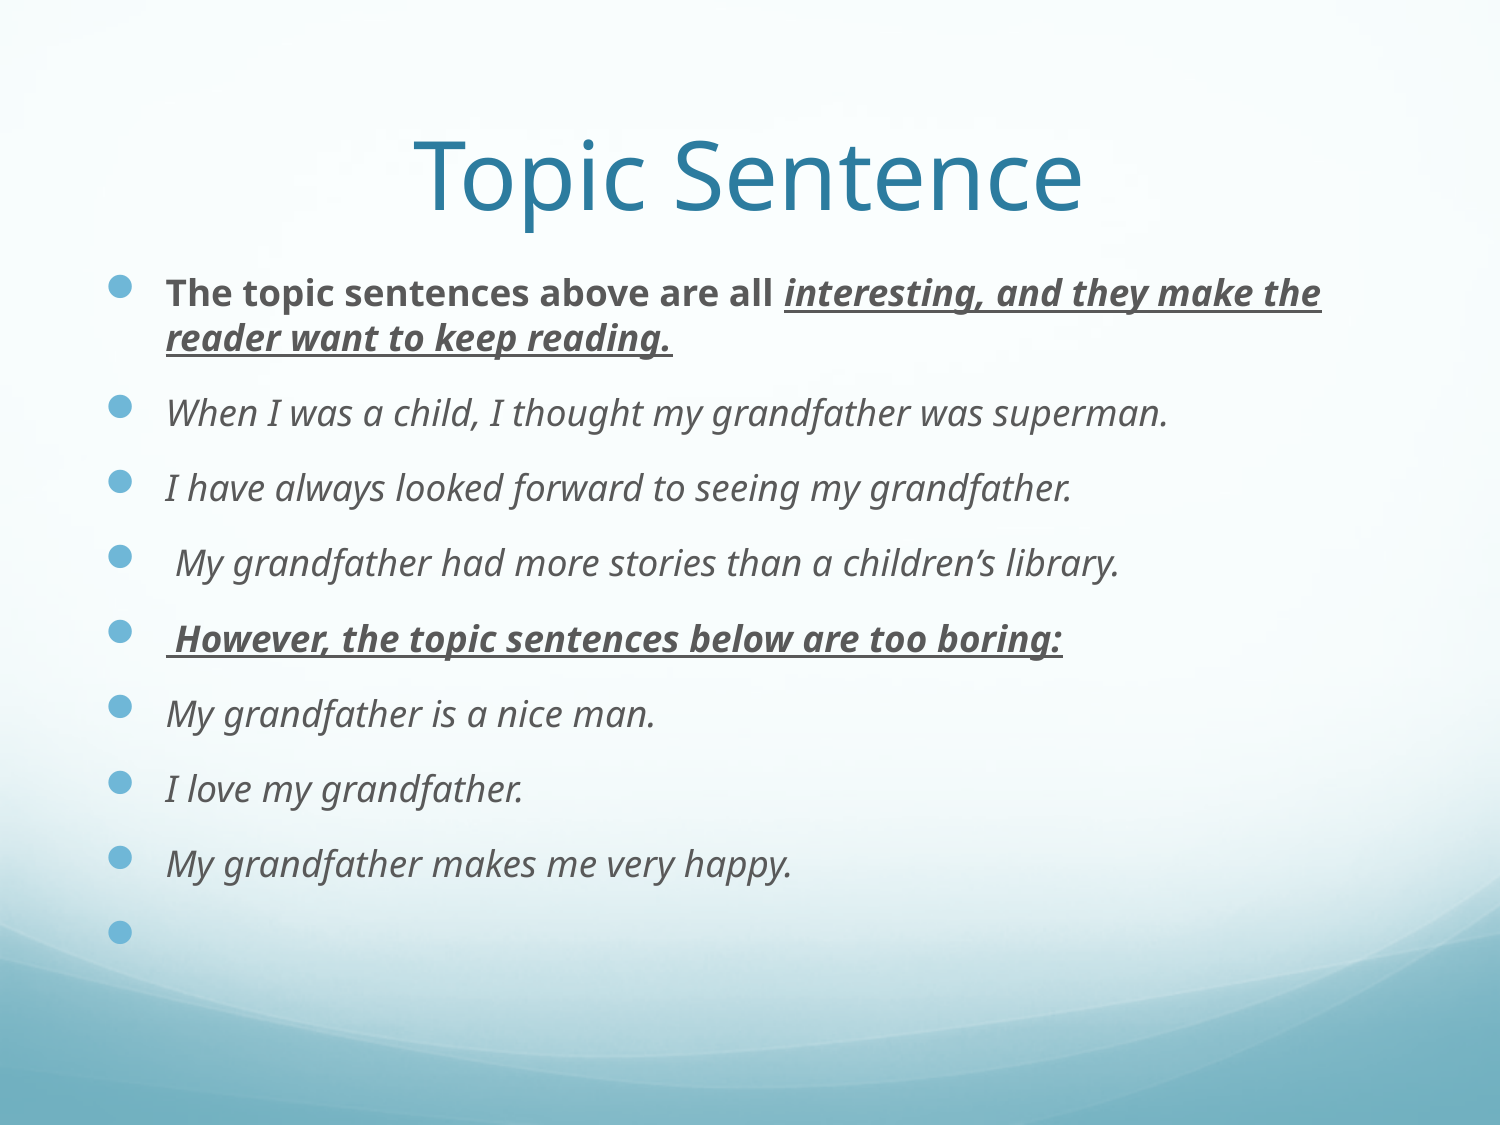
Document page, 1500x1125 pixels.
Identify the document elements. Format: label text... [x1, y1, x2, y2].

title Topic Sentence [90, 17, 1410, 237]
list The topic sentences above are all interesting, and they make the reader want to keep reading. When I was a child, I thought my grandfather was superman. I have always looked forward to seeing my grandfather. My grandfather had more stories than a children’s library. However, the topic sentences below are too boring: My grandfather is a nice man. I love my grandfather. My grandfather makes me very happy. [90, 262, 1410, 975]
